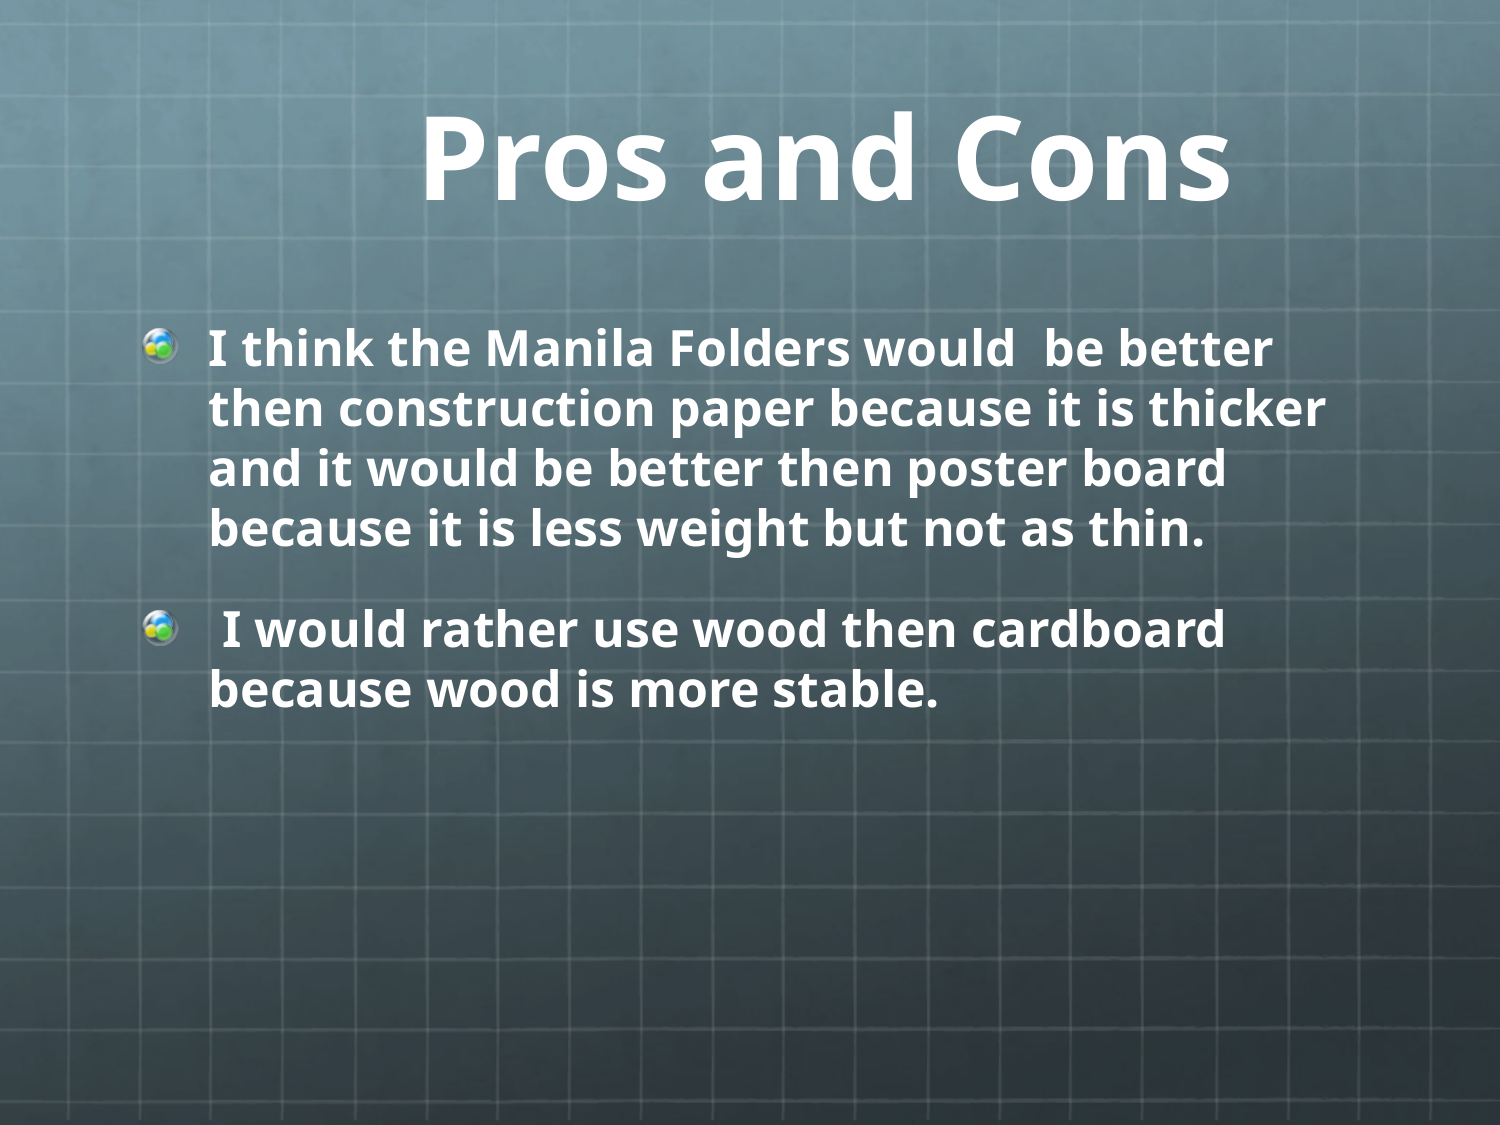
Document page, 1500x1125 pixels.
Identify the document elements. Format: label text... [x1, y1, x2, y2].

title Pros and Cons [127, 17, 1372, 289]
list I think the Manila Folders would be better then construction paper because it is thicker and it would be better then poster board because it is less weight but not as thin. I would rather use wood then cardboard because wood is more stable. [127, 308, 1372, 958]
picture [0, 0, 1500, 1125]
